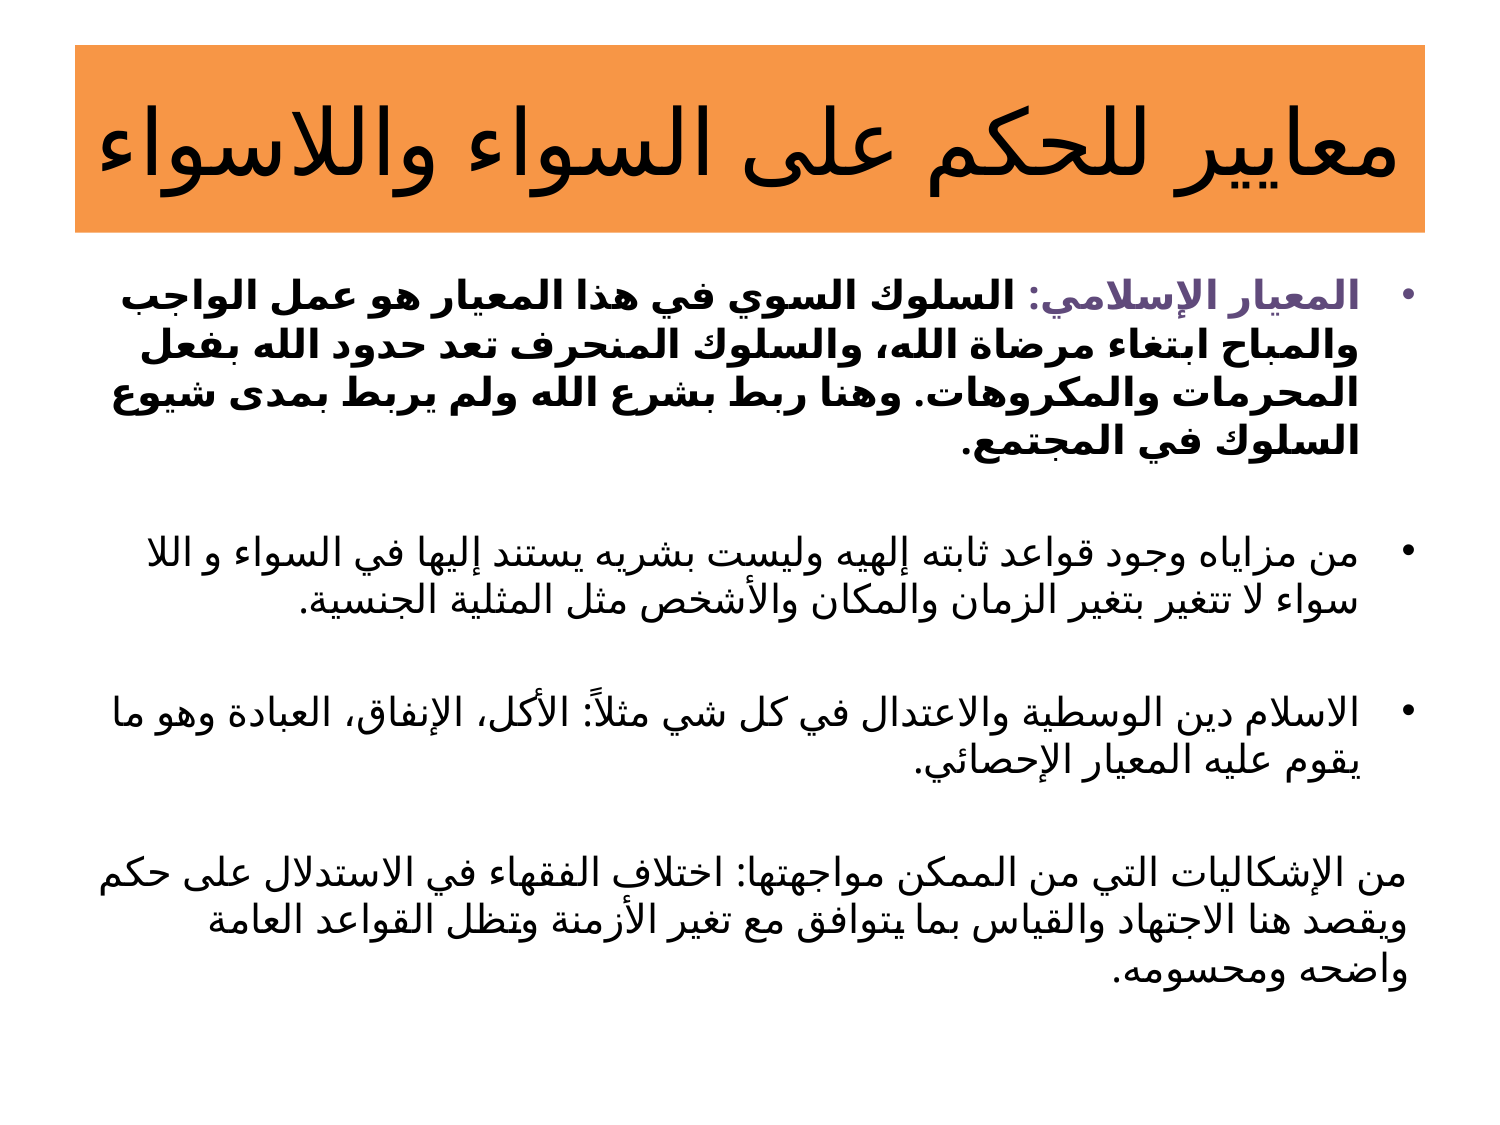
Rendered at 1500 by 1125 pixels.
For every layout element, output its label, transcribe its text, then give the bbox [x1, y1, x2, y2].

list المعيار الإسلامي: السلوك السوي في هذا المعيار هو عمل الواجب والمباح ابتغاء مرضاة الله، والسلوك المنحرف تعد حدود الله بفعل المحرمات والمكروهات. وهنا ربط بشرع الله ولم يربط بمدى شيوع السلوك في المجتمع. من مزاياه وجود قواعد ثابته إلهيه وليست بشريه يستند إليها في السواء و اللا سواء لا تتغير بتغير الزمان والمكان والأشخص مثل المثلية الجنسية. الاسلام دين الوسطية والاعتدال في كل شي مثلاً: الأكل، الإنفاق، العبادة وهو ما يقوم عليه المعيار الإحصائي. من الإشكاليات التي من الممكن مواجهتها: اختلاف الفقهاء في الاستدلال على حكم ويقصد هنا الاجتهاد والقياس بما يتوافق مع تغير الأزمنة وتظل القواعد العامة واضحه ومحسومه. [75, 262, 1425, 1005]
title معايير للحكم على السواء واللاسواء [75, 45, 1425, 233]
